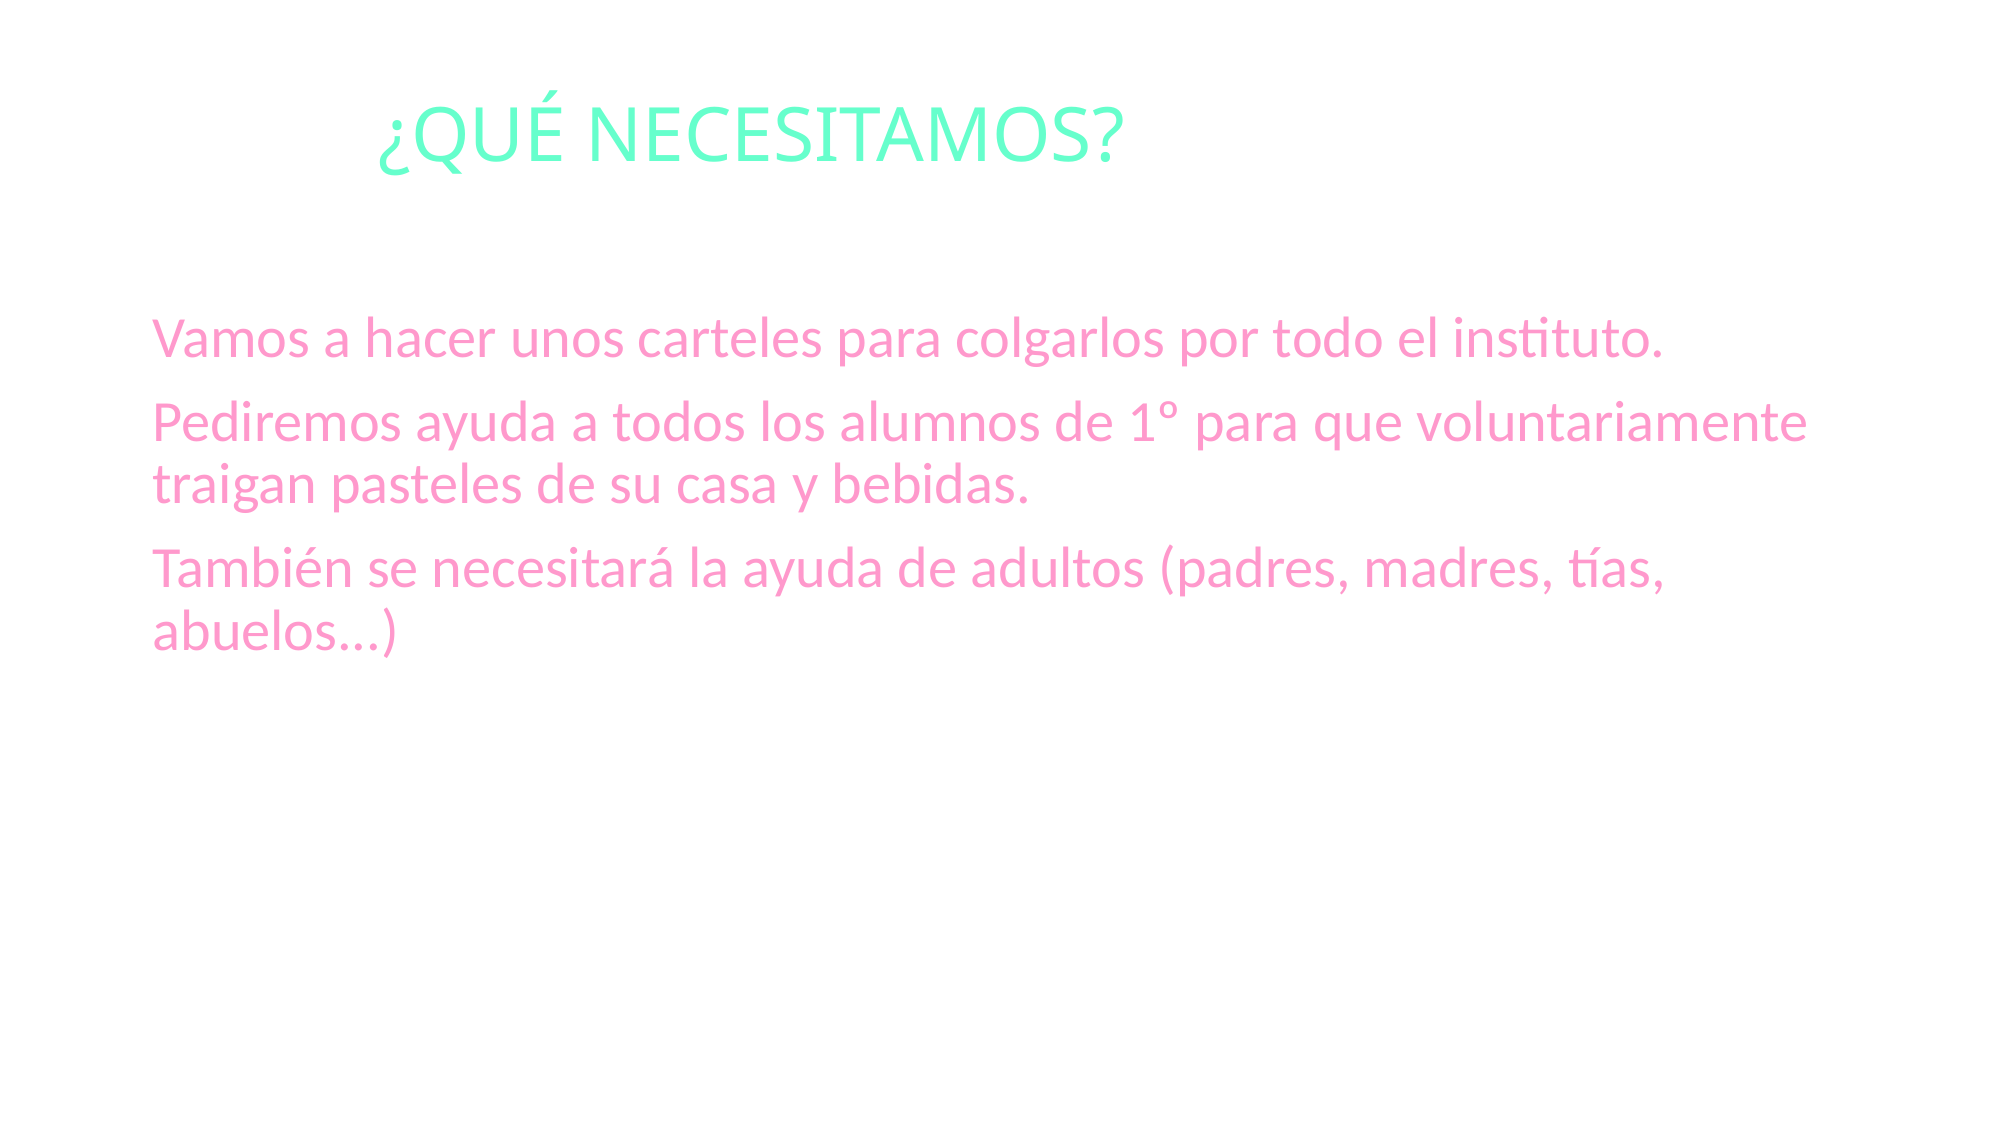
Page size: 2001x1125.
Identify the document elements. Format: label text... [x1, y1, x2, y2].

title ¿QUÉ NECESITAMOS? [363, 28, 1207, 246]
list Vamos a hacer unos carteles para colgarlos por todo el instituto. Pediremos ayuda a todos los alumnos de 1º para que voluntariamente traigan pasteles de su casa y bebidas. También se necesitará la ayuda de adultos (padres, madres, tías, abuelos...) [137, 299, 1863, 1014]
